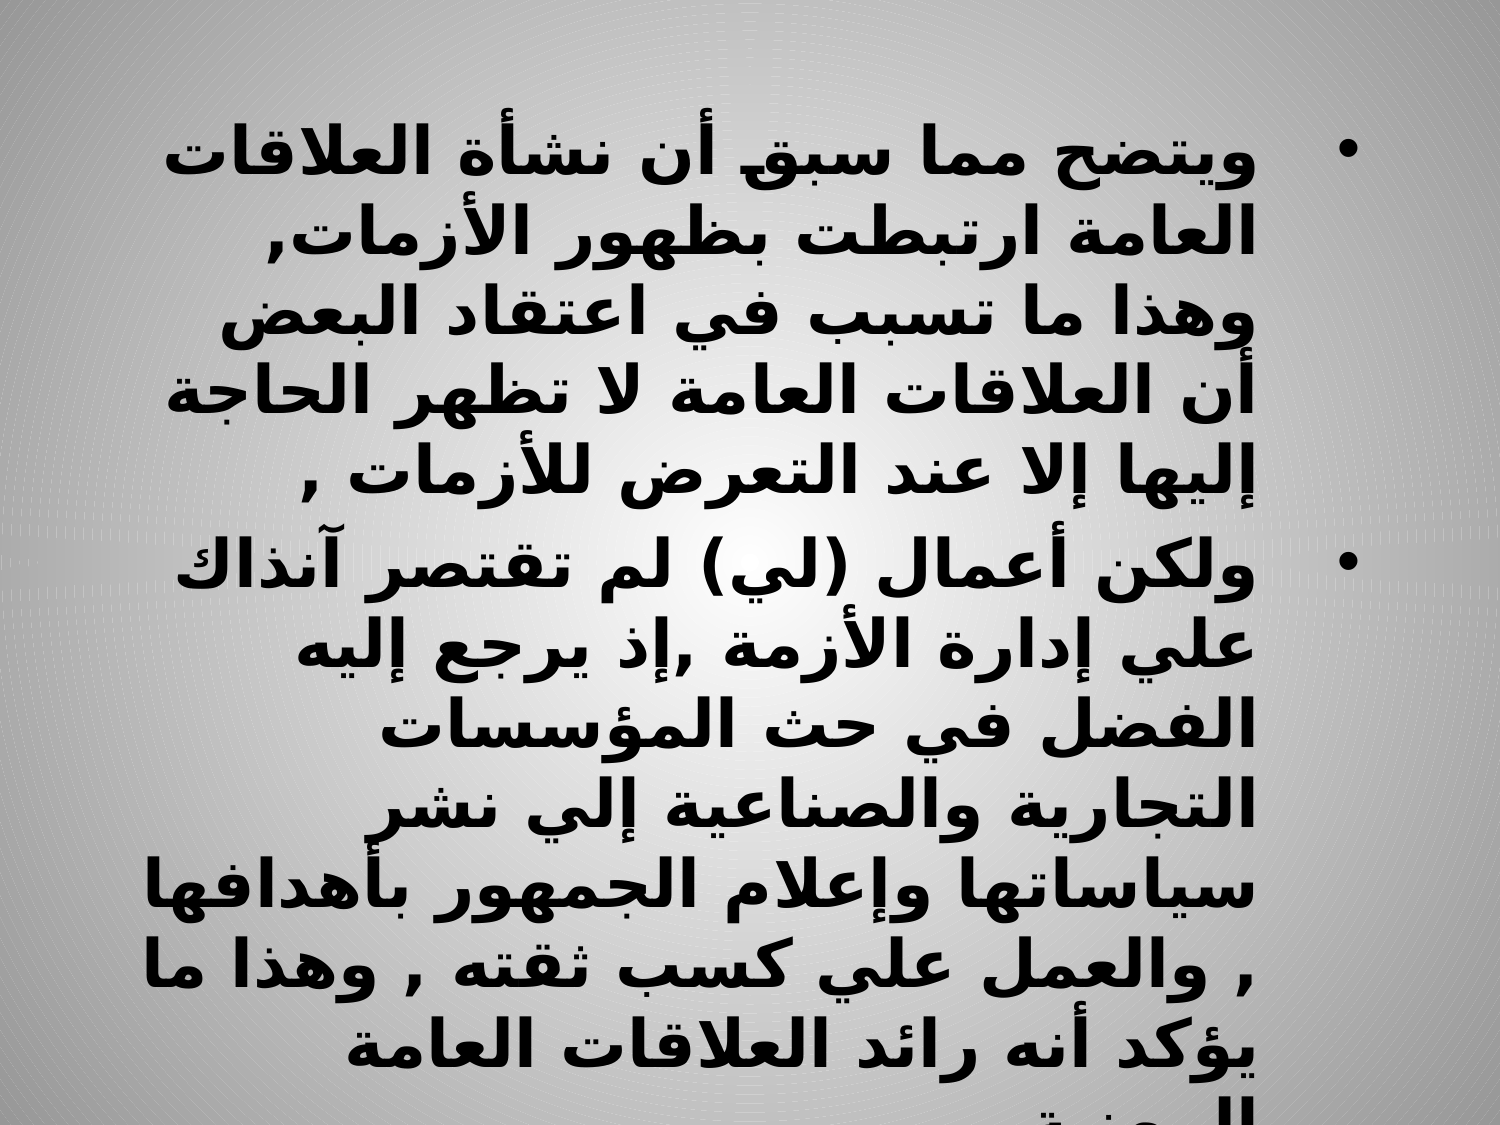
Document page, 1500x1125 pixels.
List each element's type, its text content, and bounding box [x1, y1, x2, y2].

list ويتضح مما سبق أن نشأة العلاقات العامة ارتبطت بظهور الأزمات, وهذا ما تسبب في اعتقاد البعض أن العلاقات العامة لا تظهر الحاجة إليها إلا عند التعرض للأزمات , ولكن أعمال (لي) لم تقتصر آنذاك علي إدارة الأزمة ,إذ يرجع إليه الفضل في حث المؤسسات التجارية والصناعية إلي نشر سياساتها وإعلام الجمهور بأهدافها , والعمل علي كسب ثقته , وهذا ما يؤكد أنه رائد العلاقات العامة المهنية . [112, 99, 1375, 1025]
